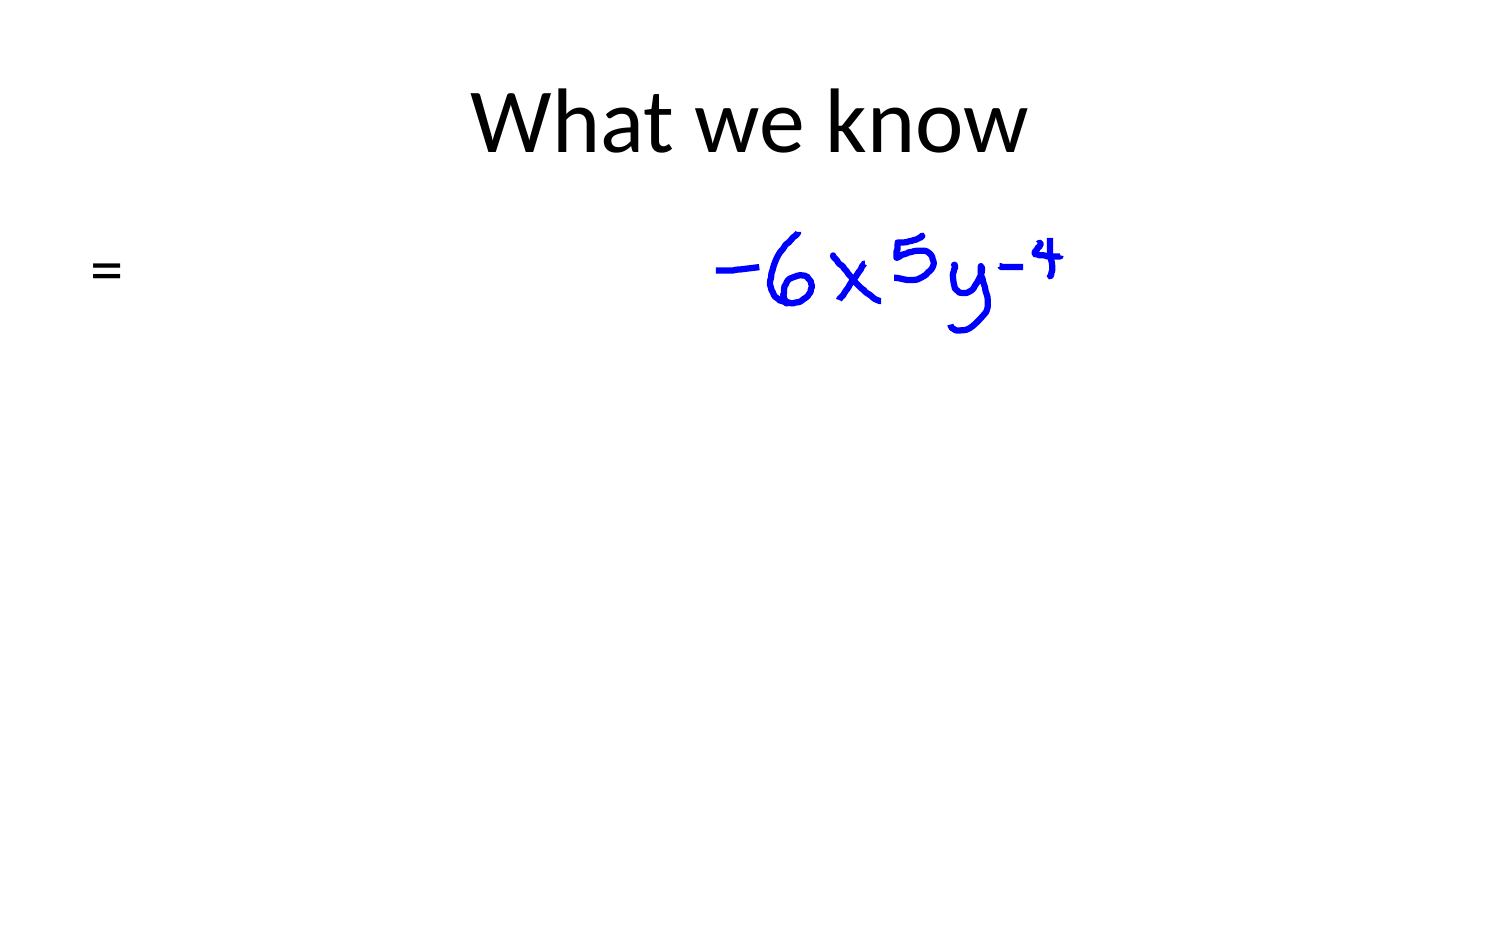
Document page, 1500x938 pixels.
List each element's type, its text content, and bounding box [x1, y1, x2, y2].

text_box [715, 231, 1061, 331]
title What we know [75, 37, 1425, 194]
